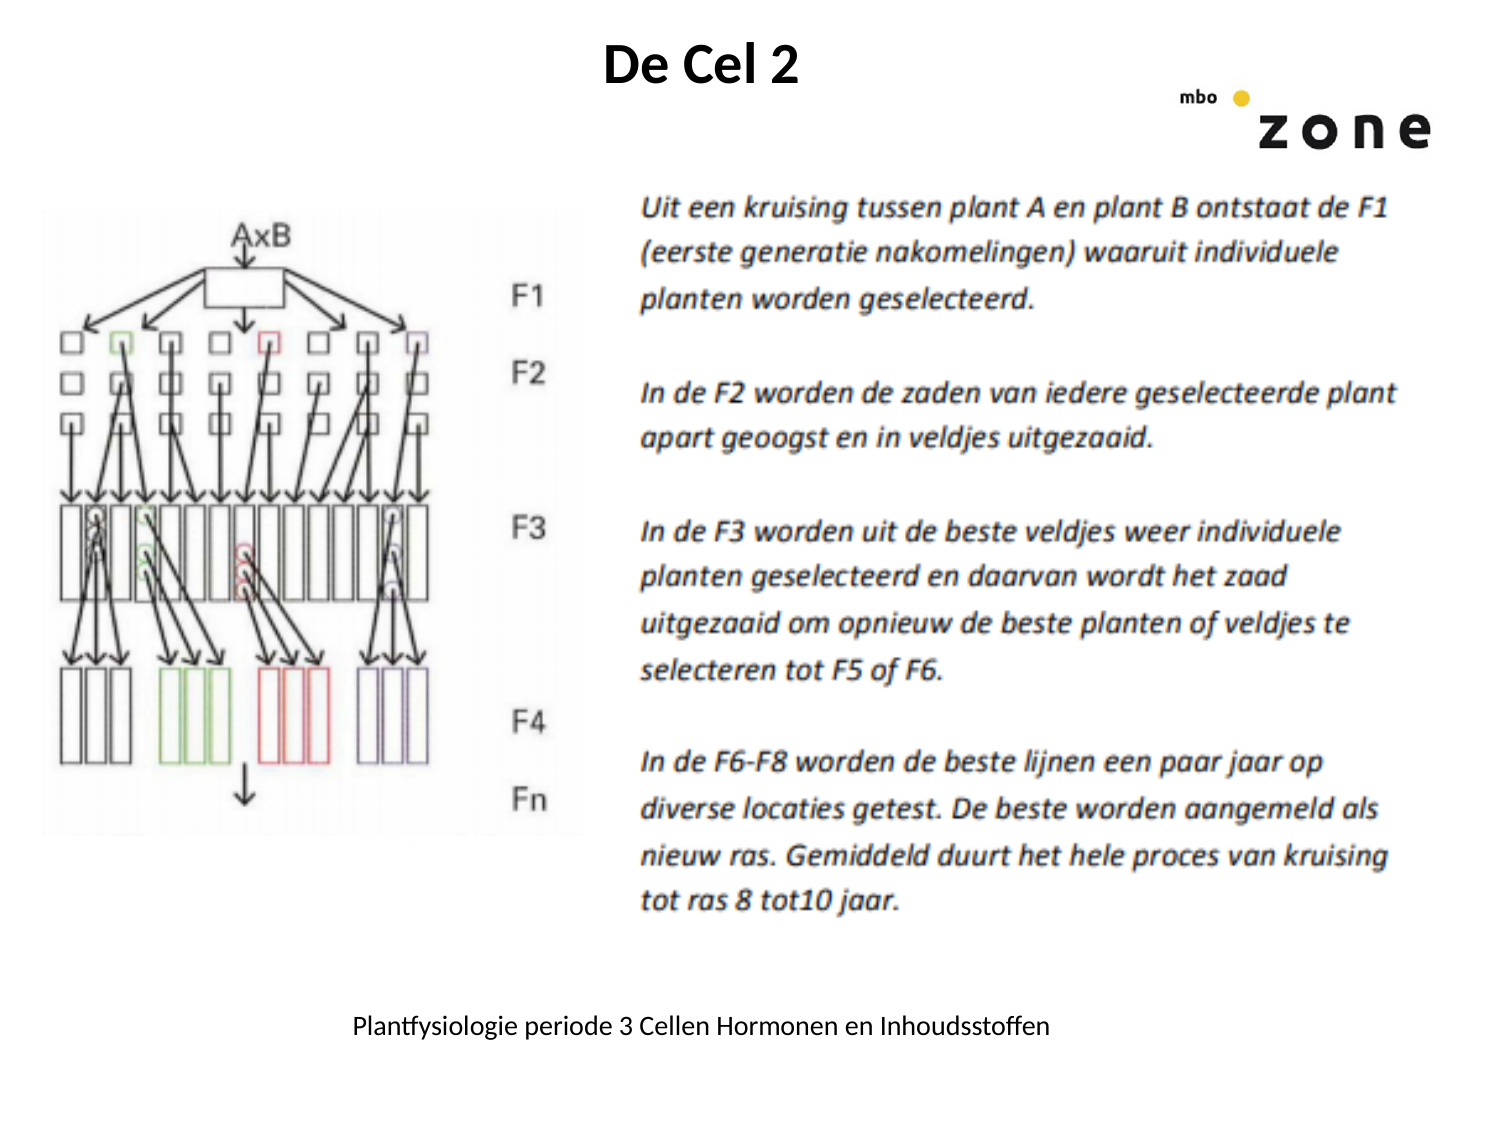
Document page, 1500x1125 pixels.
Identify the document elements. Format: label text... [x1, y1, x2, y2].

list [1162, 45, 1452, 180]
picture [41, 166, 1426, 938]
title De Cel 2 [166, 24, 1238, 164]
text_box Plantfysiologie periode 3 Cellen Hormonen en Inhoudsstoffen [275, 999, 1129, 1049]
